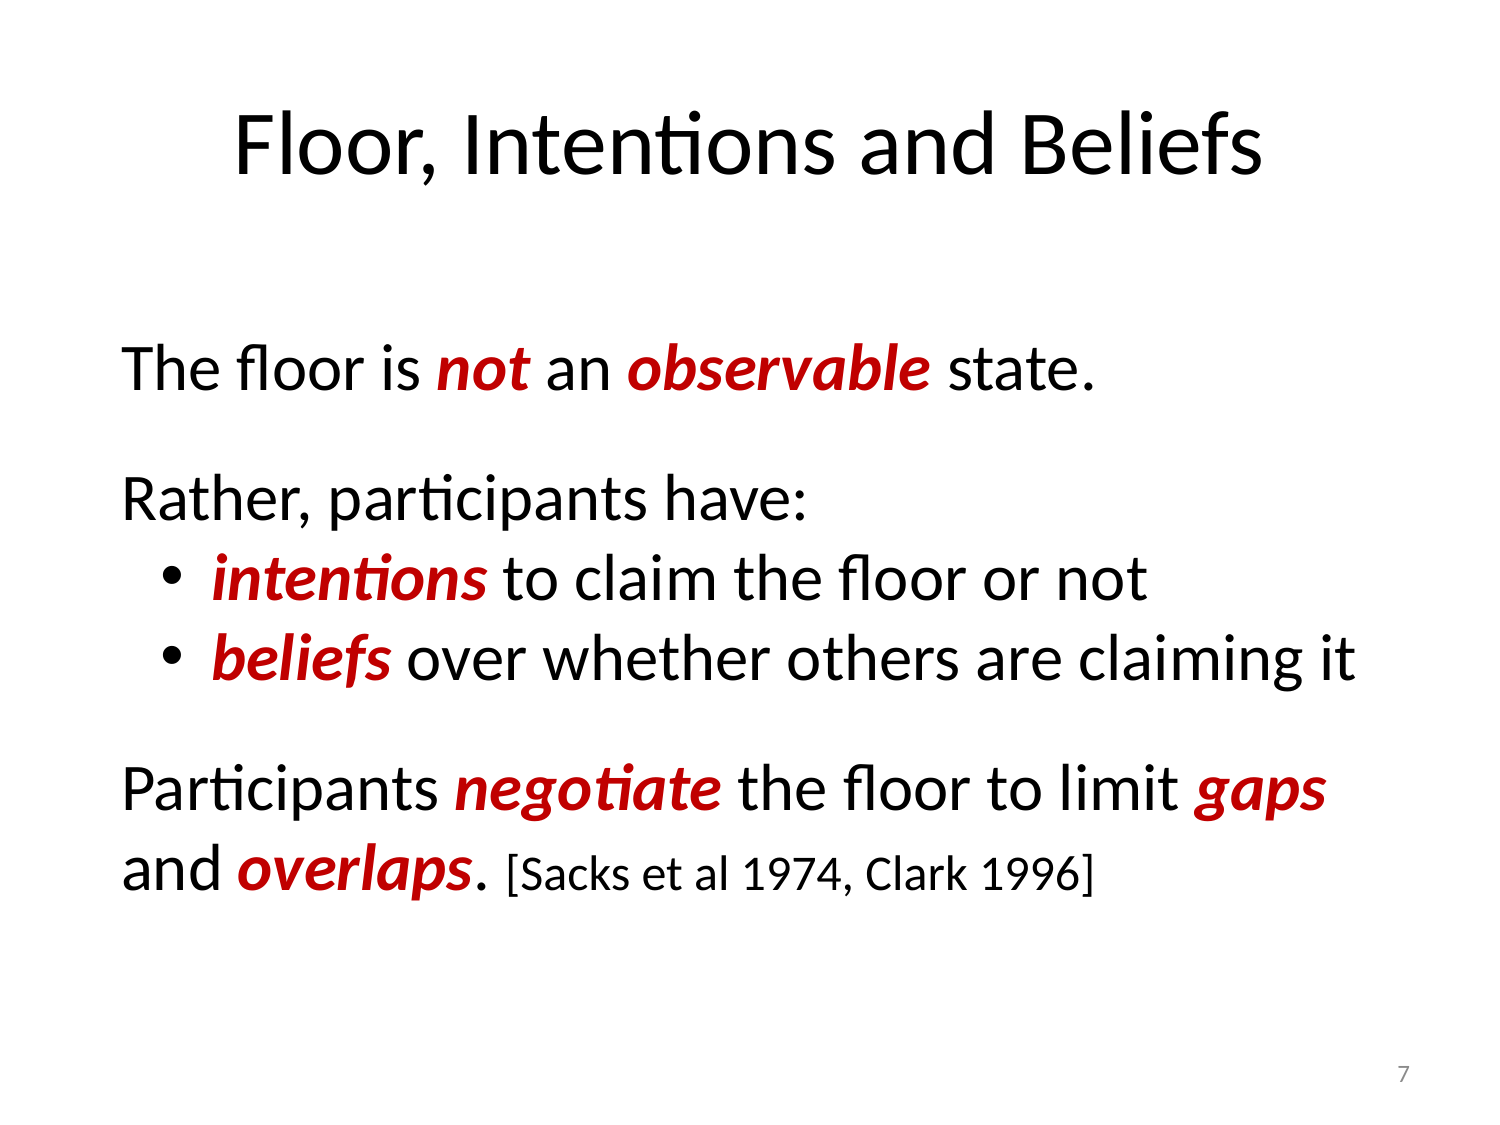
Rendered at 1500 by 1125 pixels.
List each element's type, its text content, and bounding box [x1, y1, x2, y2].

title Floor, Intentions and Beliefs [75, 43, 1425, 232]
text_box The floor is not an observable state. Rather, participants have: intentions to claim the floor or not beliefs over whether others are claiming it Participants negotiate the floor to limit gaps and overlaps. [Sacks et al 1974, Clark 1996] [106, 316, 1440, 912]
slide_number 7 [1074, 1042, 1425, 1103]
